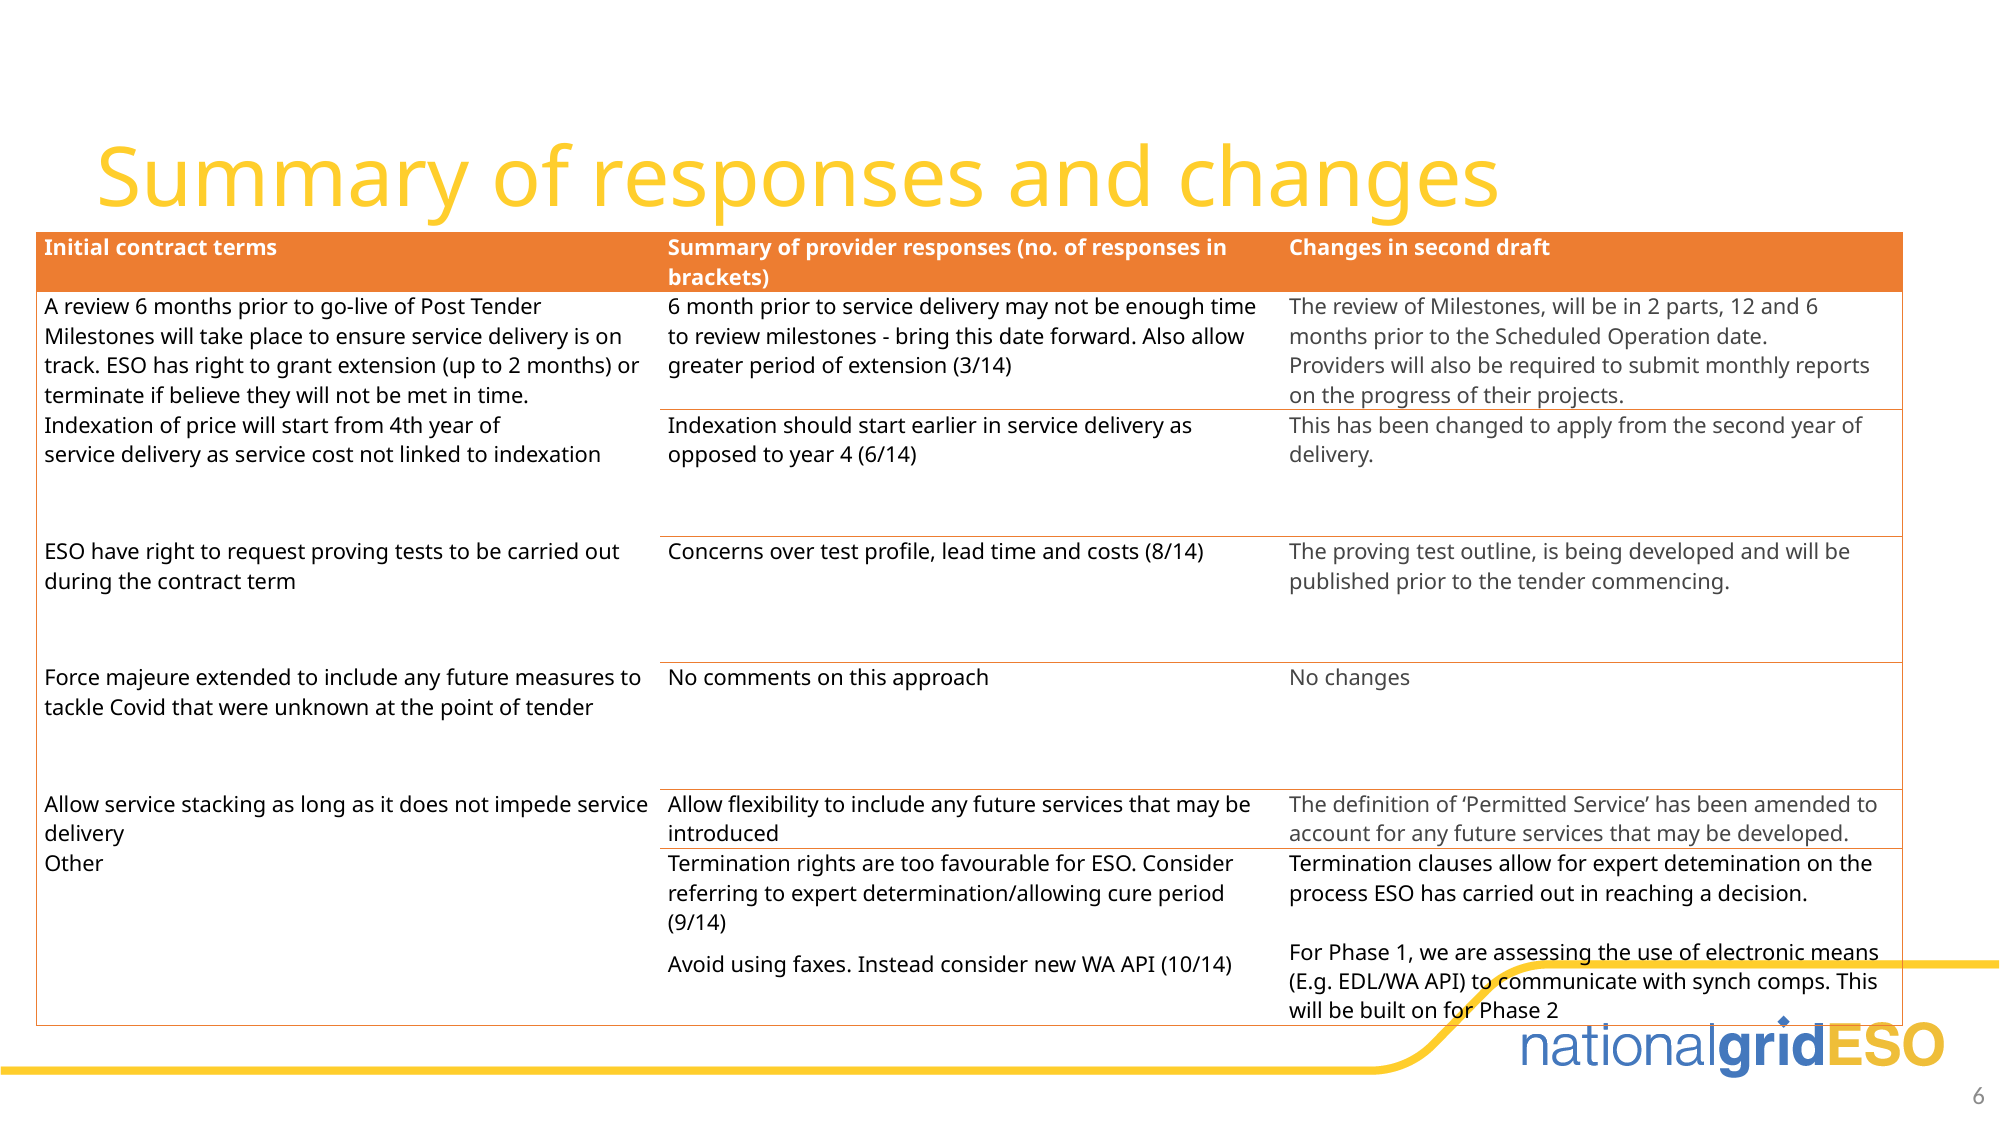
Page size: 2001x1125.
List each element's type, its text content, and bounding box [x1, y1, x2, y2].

title Summary of responses and changes [81, 127, 1955, 233]
table_cell Indexation of price will start from 4th year of service delivery as service cost not linked to indexation [37, 410, 660, 536]
table_cell Allow flexibility to include any future services that may be introduced [660, 790, 1281, 848]
table_header Summary of provider responses (no. of responses in brackets) [660, 233, 1281, 291]
table_cell No changes [1281, 663, 1902, 789]
table_cell Allow service stacking as long as it does not impede service delivery [37, 789, 660, 848]
table_cell The definition of ‘Permitted Service’ has been amended to account for any future services that may be developed. [1281, 790, 1902, 848]
table_cell Termination rights are too favourable for ESO. Consider referring to expert determination/allowing cure period (9/14) Avoid using faxes. Instead consider new WA API (10/14) [660, 849, 1281, 954]
table_cell The review of Milestones, will be in 2 parts, 12 and 6 months prior to the Scheduled Operation date. Providers will also be required to submit monthly reports on the progress of their projects. [1281, 292, 1902, 409]
table_cell This has been changed to apply from the second year of delivery. [1281, 410, 1902, 536]
table_cell Force majeure extended to include any future measures to tackle Covid that were unknown at the point of tender [37, 663, 660, 789]
table_cell Concerns over test profile, lead time and costs (8/14) [660, 537, 1281, 662]
table_cell Indexation should start earlier in service delivery as opposed to year 4 (6/14) [660, 410, 1281, 536]
picture [0, 954, 2000, 1125]
table_cell No comments on this approach [660, 663, 1281, 789]
table_cell ESO have right to request proving tests to be carried out during the contract term [37, 536, 660, 663]
table_cell The proving test outline, is being developed and will be published prior to the tender commencing. [1281, 537, 1902, 662]
table_header Initial contract terms [37, 233, 660, 292]
table_header Changes in second draft [1281, 233, 1902, 291]
table_cell 6 month prior to service delivery may not be enough time to review milestones - bring this date forward. Also allow greater period of extension (3/14) [660, 292, 1281, 409]
table_cell A review 6 months prior to go-live of Post Tender Milestones will take place to ensure service delivery is on track. ESO has right to grant extension (up to 2 months) or terminate if believe they will not be met in time. [37, 292, 660, 410]
table_cell Termination clauses allow for expert detemination on the process ESO has carried out in reaching a decision. For Phase 1, we are assessing the use of electronic means (E.g. EDL/WA API) to communicate with synch comps. This will be built on for Phase 2 [1281, 849, 1902, 954]
table_cell Other [37, 848, 660, 954]
